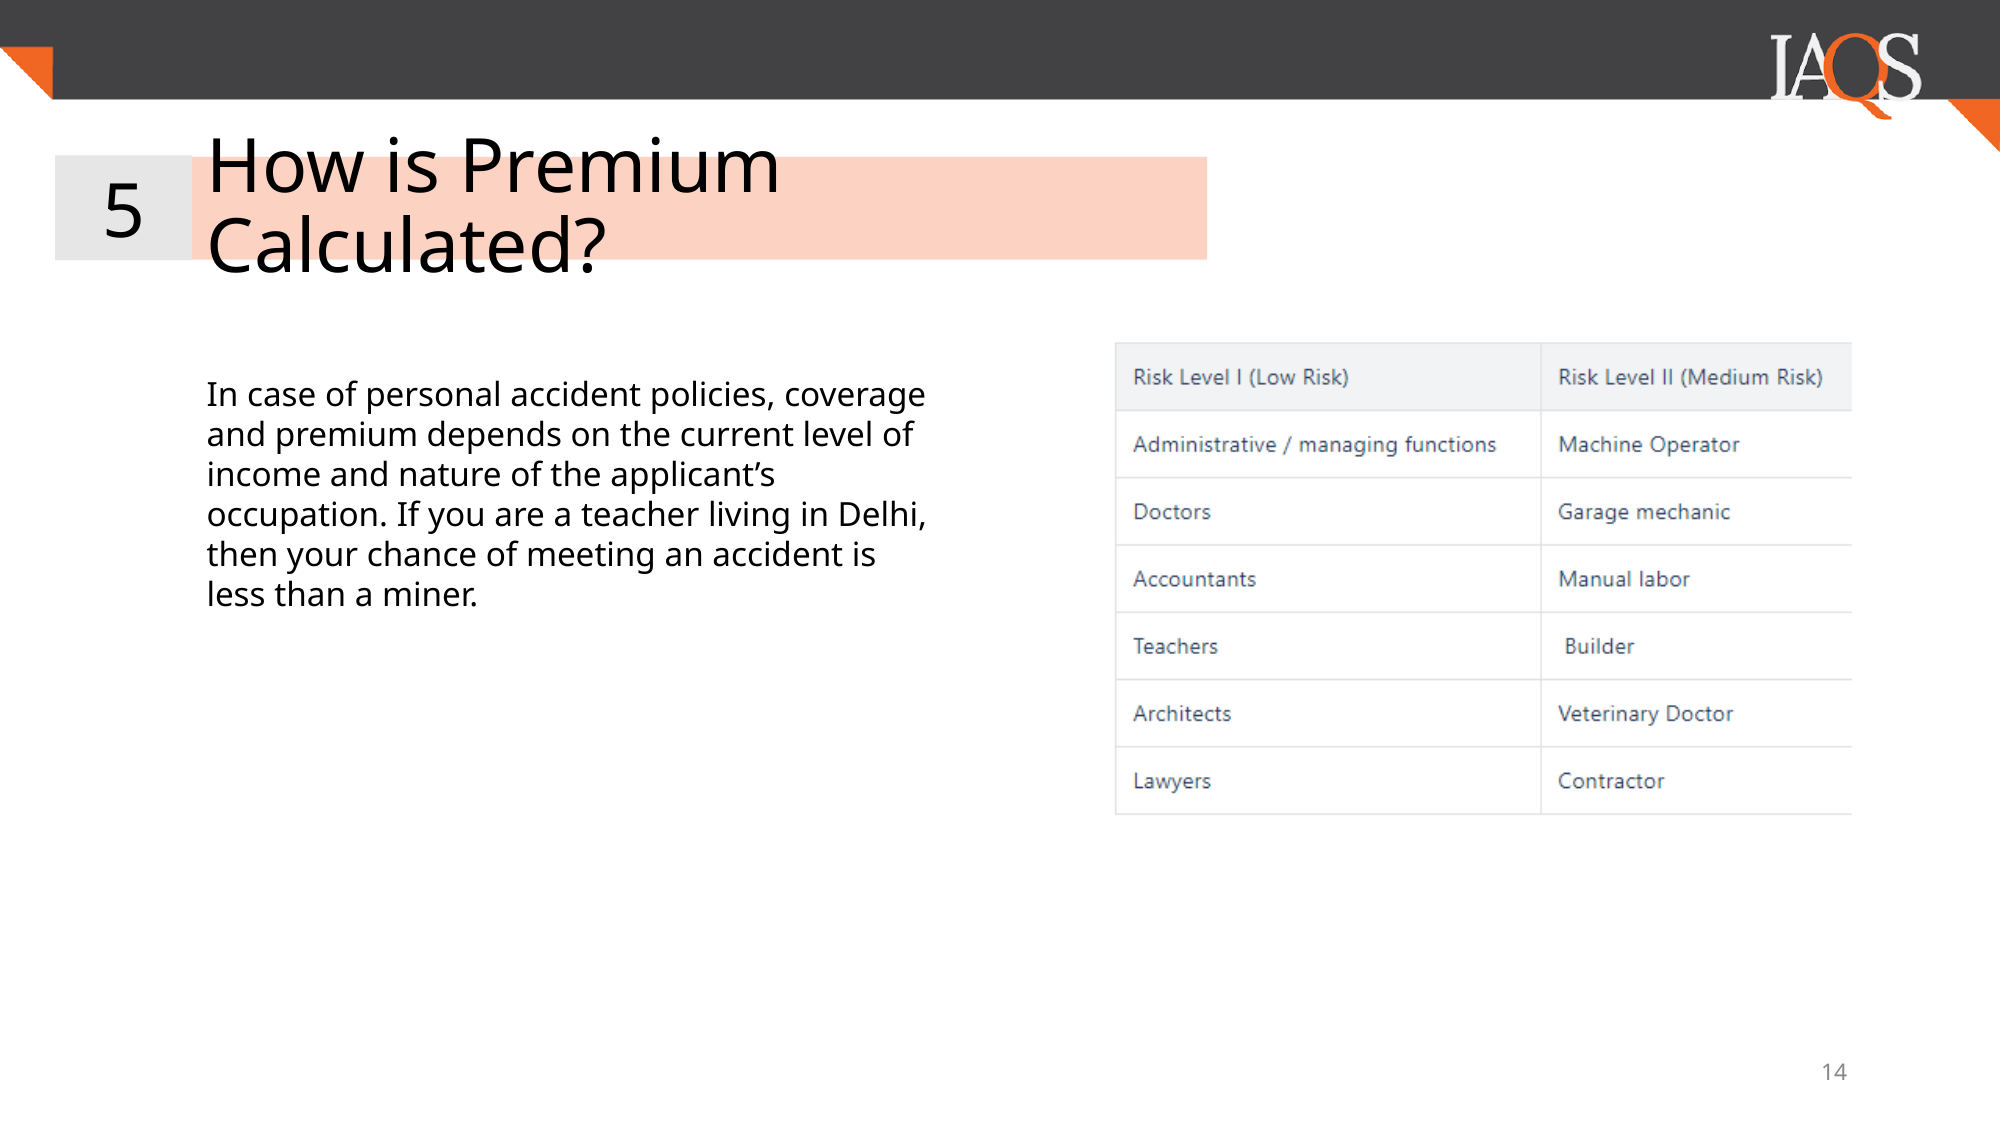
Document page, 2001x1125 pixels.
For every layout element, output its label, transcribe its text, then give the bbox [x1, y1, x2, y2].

text_box 5 [55, 155, 192, 261]
picture [0, 0, 2000, 152]
picture [1109, 341, 1863, 824]
title How is Premium Calculated? [192, 156, 1208, 260]
slide_number ‹#› [1412, 1042, 1863, 1103]
text_box In case of personal accident policies, coverage and premium depends on the current level of income and nature of the applicant’s occupation. If you are a teacher living in Delhi, then your chance of meeting an accident is less than a miner. [191, 365, 944, 621]
